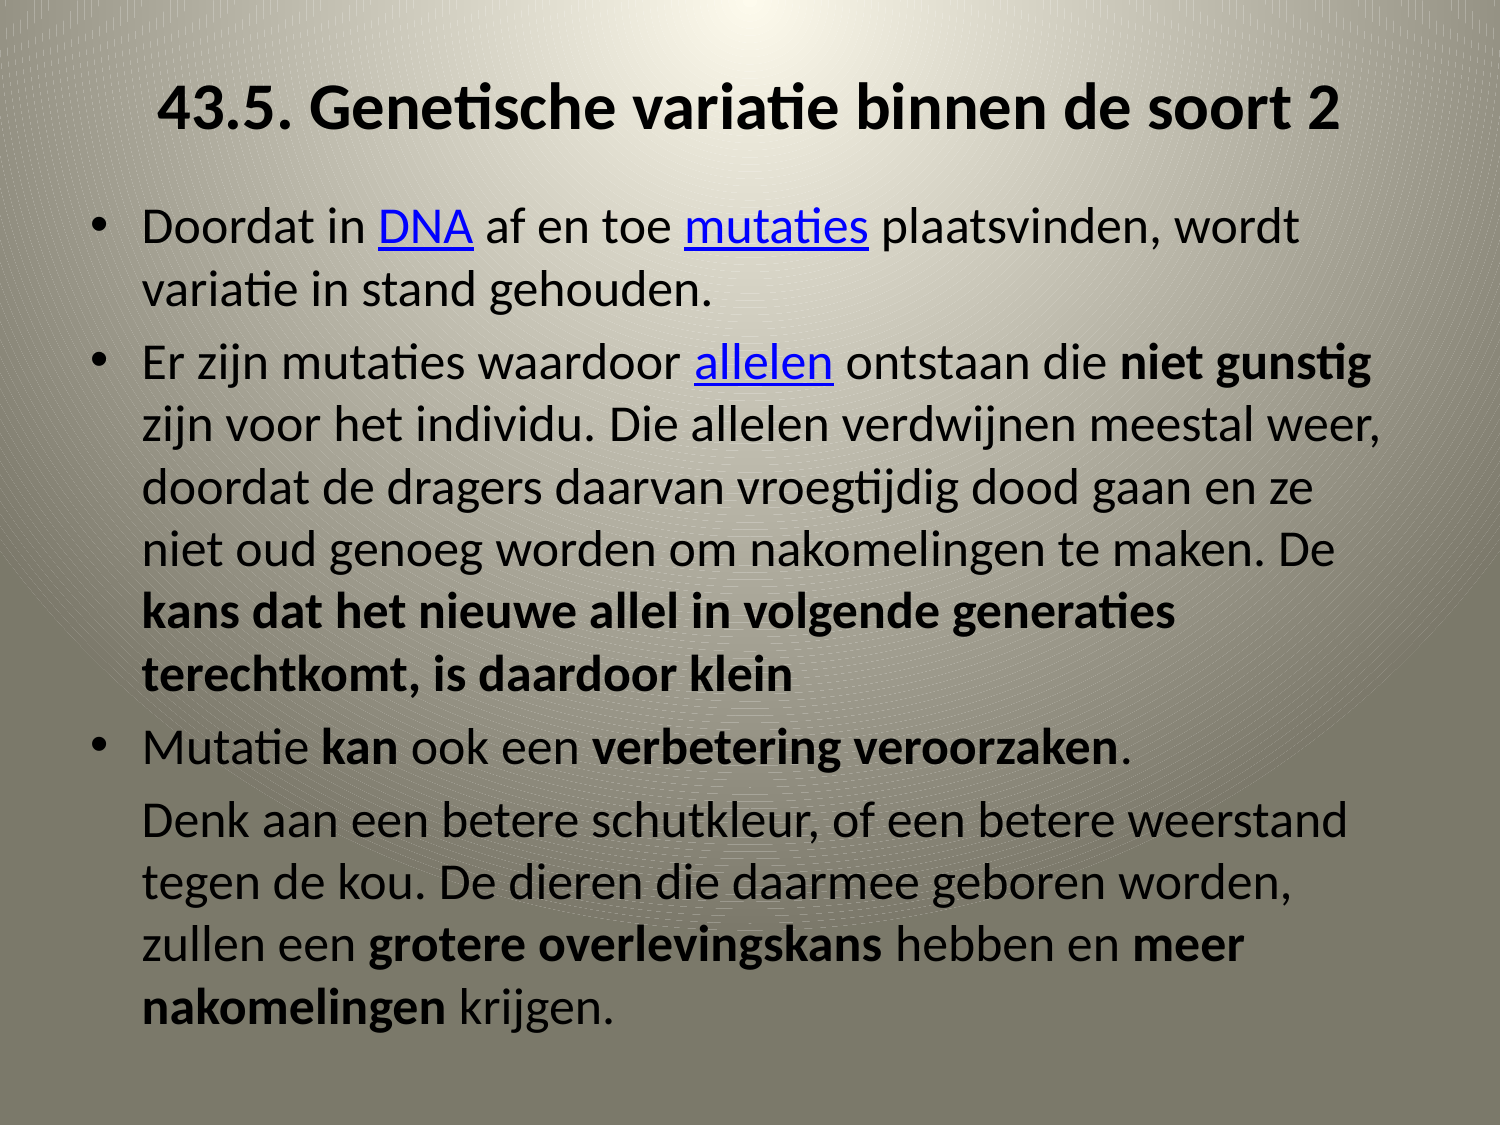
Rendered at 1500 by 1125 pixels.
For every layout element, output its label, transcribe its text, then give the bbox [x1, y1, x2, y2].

title 43.5. Genetische variatie binnen de soort 2 [75, 45, 1425, 161]
list Doordat in DNA af en toe mutaties plaatsvinden, wordt variatie in stand gehouden. Er zijn mutaties waardoor allelen ontstaan die niet gunstig zijn voor het individu. Die allelen verdwijnen meestal weer, doordat de dragers daarvan vroegtijdig dood gaan en ze niet oud genoeg worden om nakomelingen te maken. De kans dat het nieuwe allel in volgende generaties terechtkomt, is daardoor klein Mutatie kan ook een verbetering veroorzaken. Denk aan een betere schutkleur, of een betere weerstand tegen de kou. De dieren die daarmee geboren worden, zullen een grotere overlevingskans hebben en meer nakomelingen krijgen. [75, 184, 1425, 1059]
